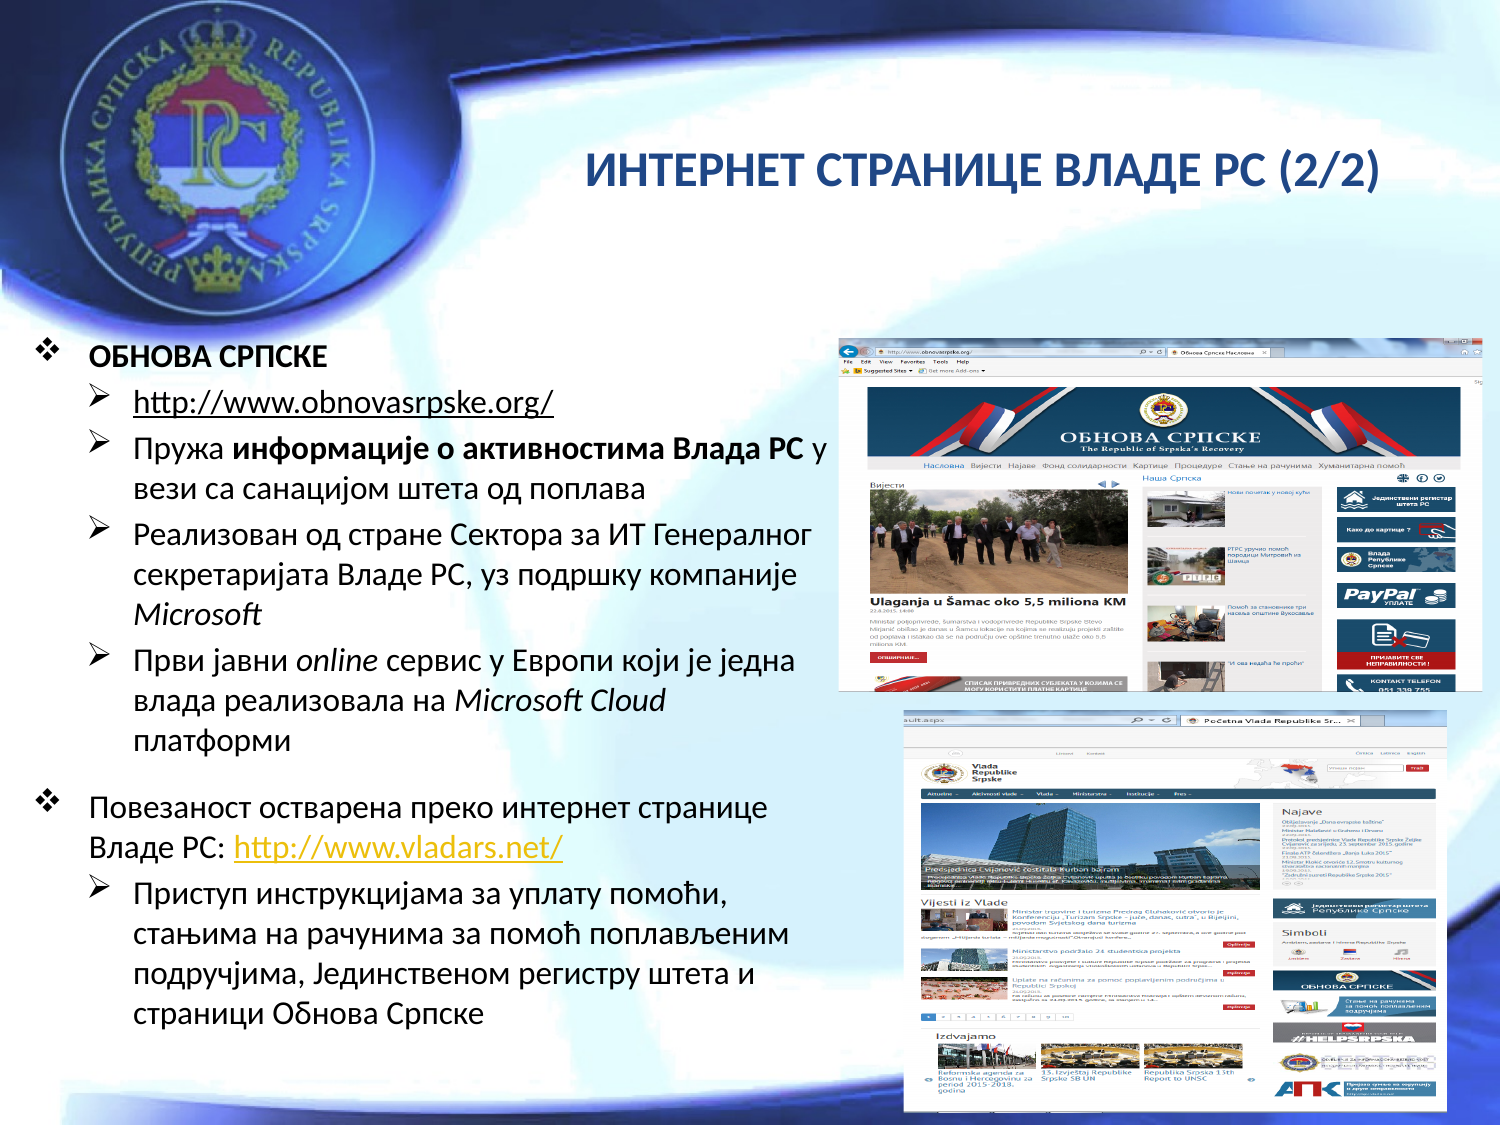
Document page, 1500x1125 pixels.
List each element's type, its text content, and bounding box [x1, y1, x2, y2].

picture [0, 0, 1500, 1125]
title ИНТЕРНЕТ СТРАНИЦЕ ВЛАДЕ РС (2/2) [482, 101, 1495, 232]
list ОБНОВА СРПСКЕ http://www.obnovasrpske.org/ Пружа информације о активностима Влада РС у вези са санацијом штета од поплава Реализован од стране Сектора за ИТ Генералног секретаријата Владе РС, уз подршку компаније Microsoft Први јавни online сервис у Европи који је једна влада реализовала на Microsoft Cloud платформи Повезаност остварена преко интернет странице Владе РС: http://www.vladars.net/ Приступ инструкцијама за уплату помоћи, стањима на рачунима за помоћ поплављеним подручјима, Јединственом регистру штета и страници Обнова Српске [17, 326, 845, 1047]
